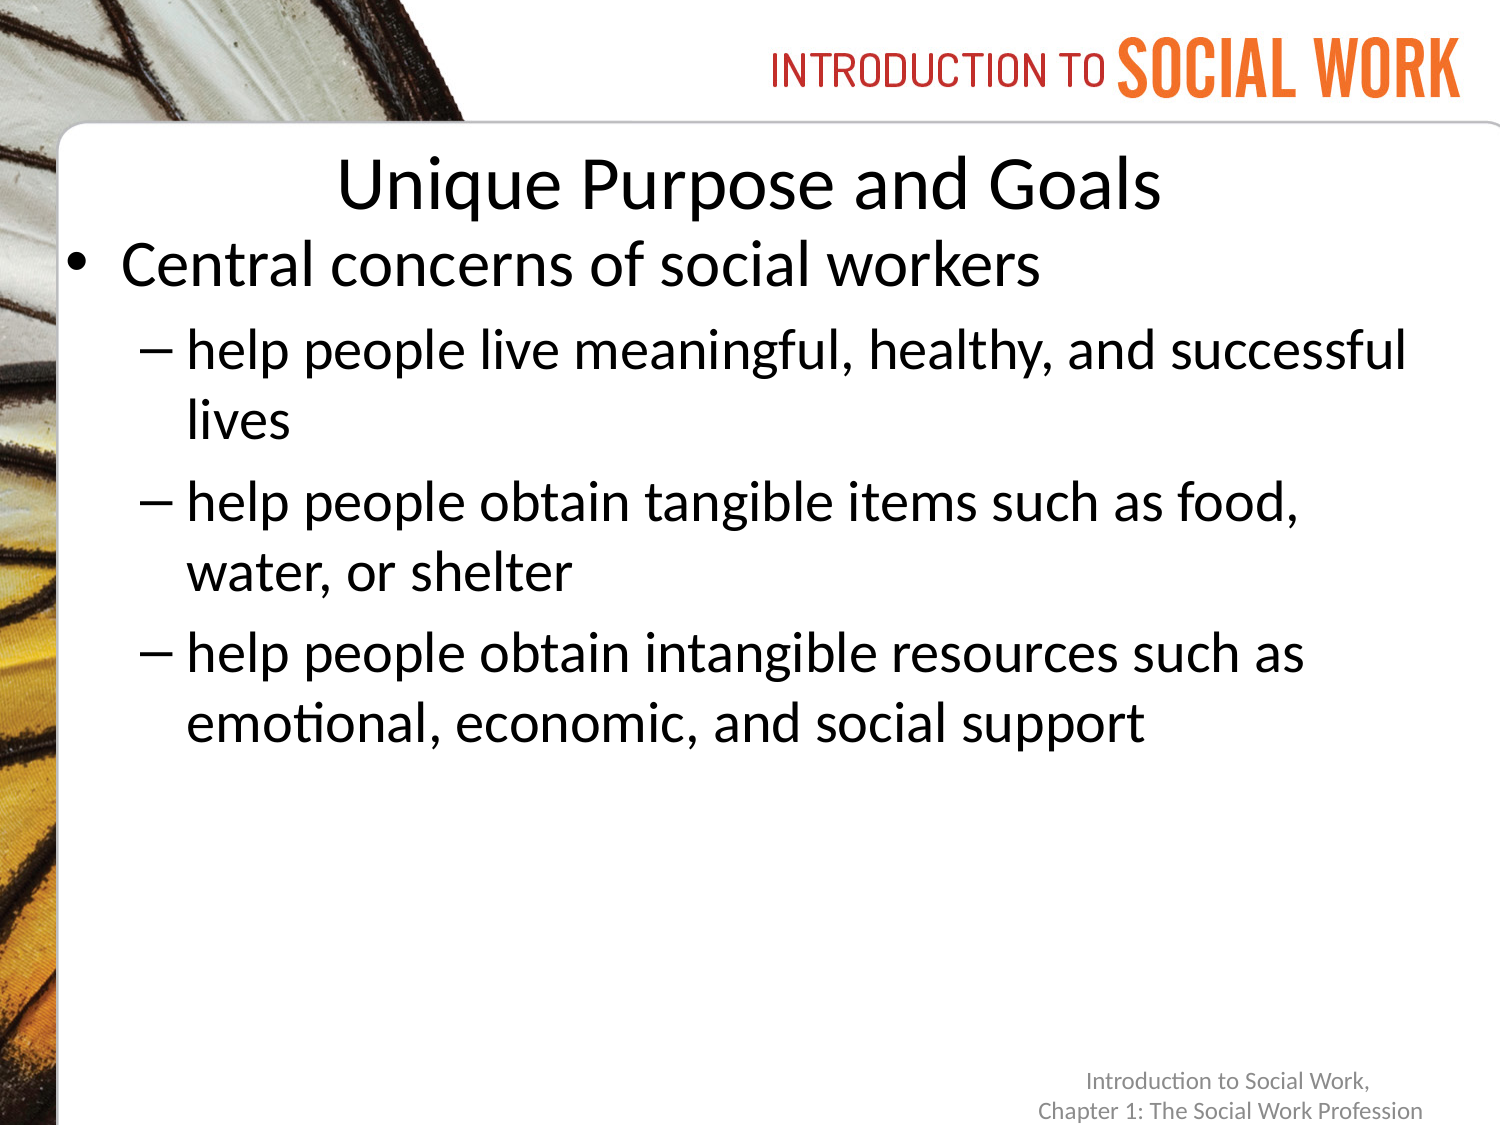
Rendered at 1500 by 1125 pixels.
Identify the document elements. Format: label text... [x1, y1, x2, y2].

title Unique Purpose and Goals [75, 125, 1425, 212]
footer Introduction to Social Work, Chapter 1: The Social Work Profession [987, 1065, 1475, 1125]
picture [0, 0, 1500, 1125]
list Central concerns of social workers help people live meaningful, healthy, and successful lives help people obtain tangible items such as food, water, or shelter help people obtain intangible resources such as emotional, economic, and social support [50, 212, 1463, 1088]
